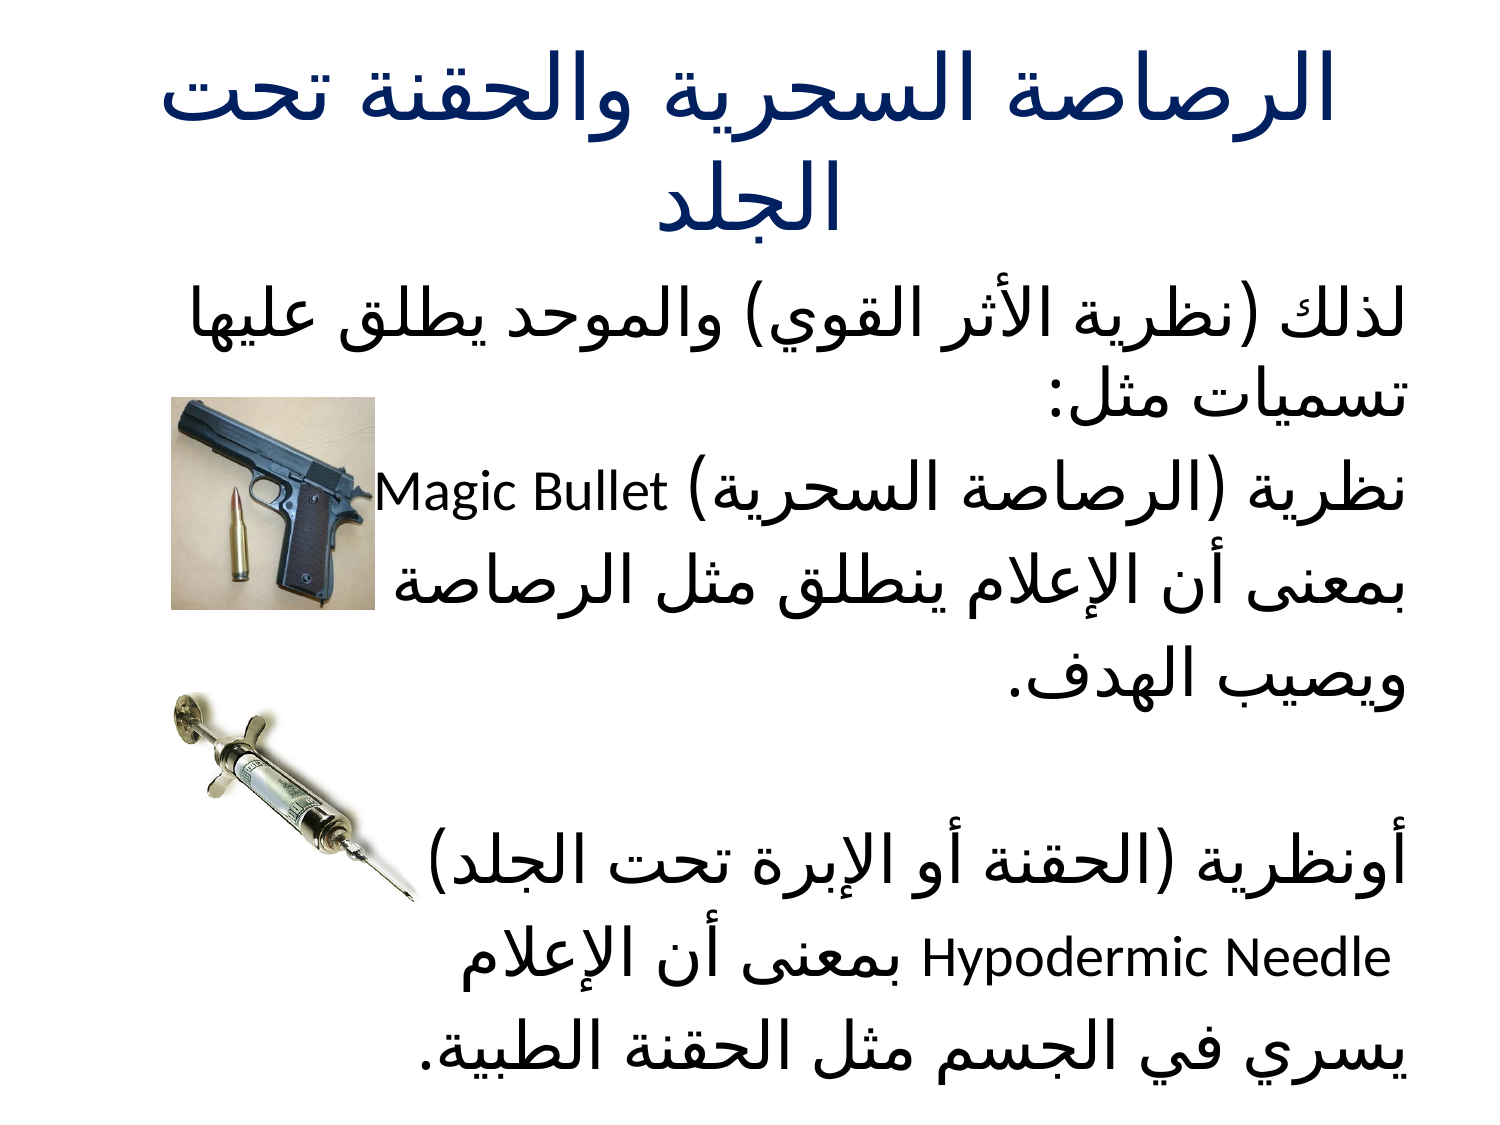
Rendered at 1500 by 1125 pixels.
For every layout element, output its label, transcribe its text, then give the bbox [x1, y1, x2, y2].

picture [170, 396, 375, 610]
picture [147, 692, 432, 904]
list لذلك (نظرية الأثر القوي) والموحد يطلق عليها تسميات مثل: نظرية (الرصاصة السحرية) Magic Bullet بمعنى أن الإعلام ينطلق مثل الرصاصة ويصيب الهدف. أونظرية (الحقنة أو الإبرة تحت الجلد) Hypodermic Needle بمعنى أن الإعلام يسري في الجسم مثل الحقنة الطبية. [75, 262, 1425, 1005]
title الرصاصة السحرية والحقنة تحت الجلد [75, 45, 1425, 233]
